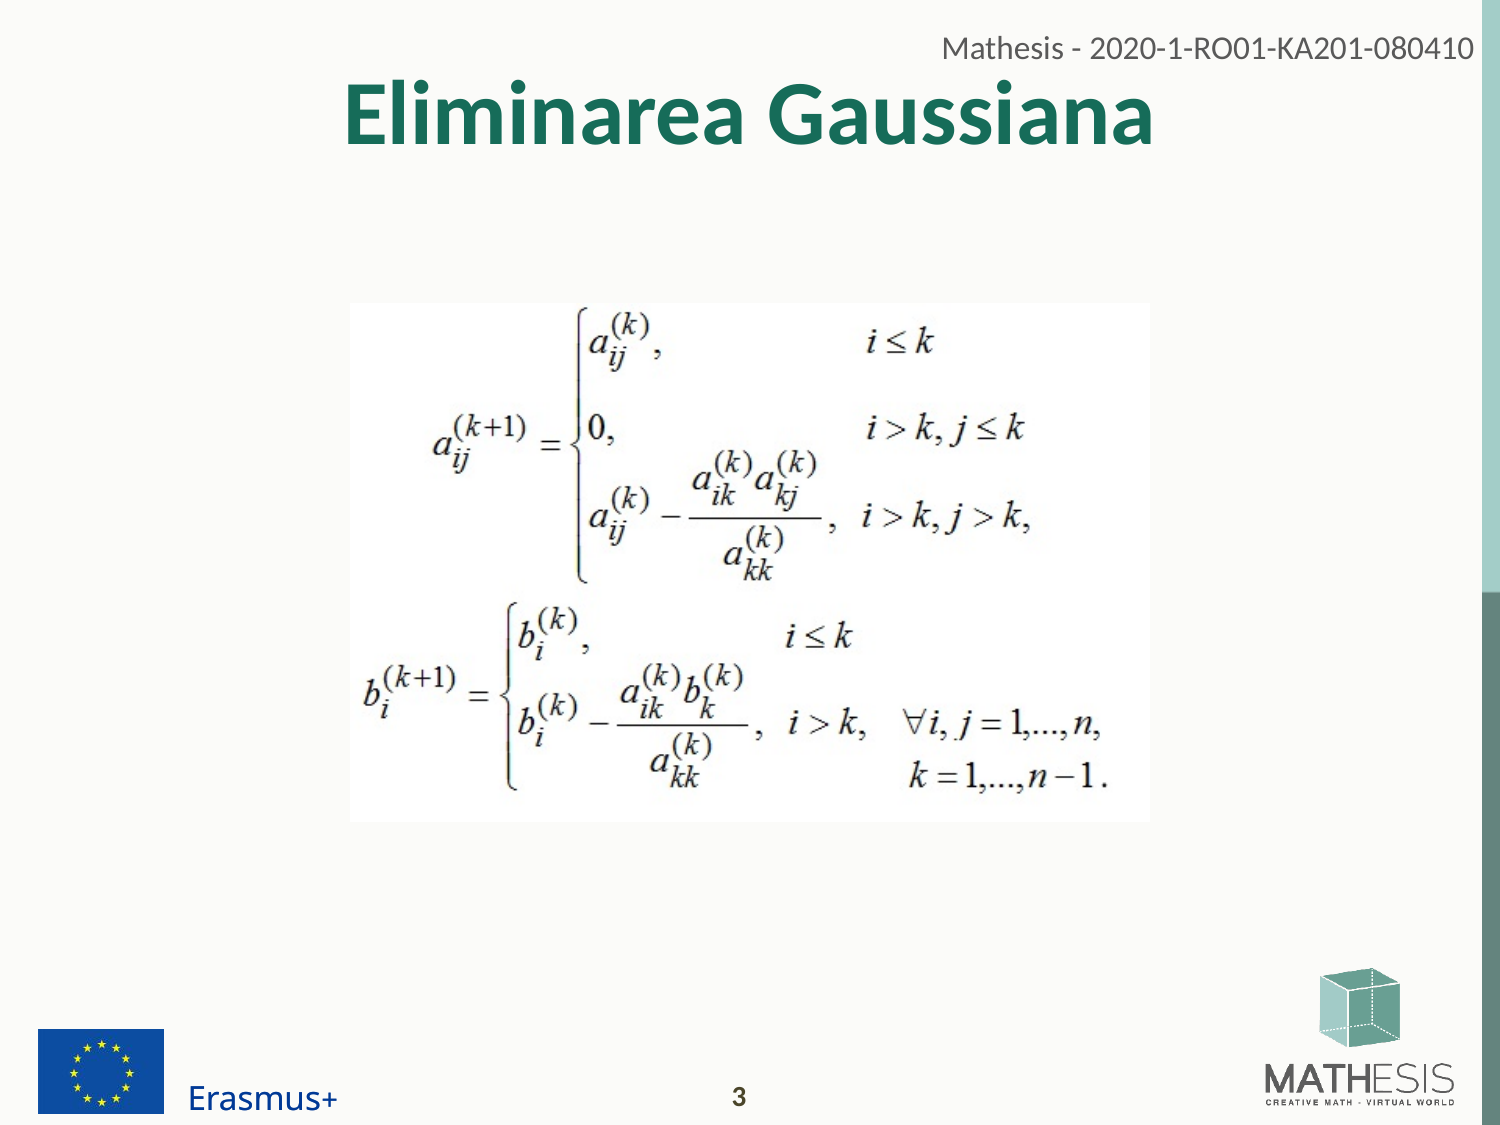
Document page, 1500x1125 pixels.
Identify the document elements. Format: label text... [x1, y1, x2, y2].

picture [38, 1029, 164, 1114]
list [75, 262, 1425, 1005]
picture [349, 303, 1151, 822]
title Eliminarea Gaussiana [75, 45, 1425, 233]
